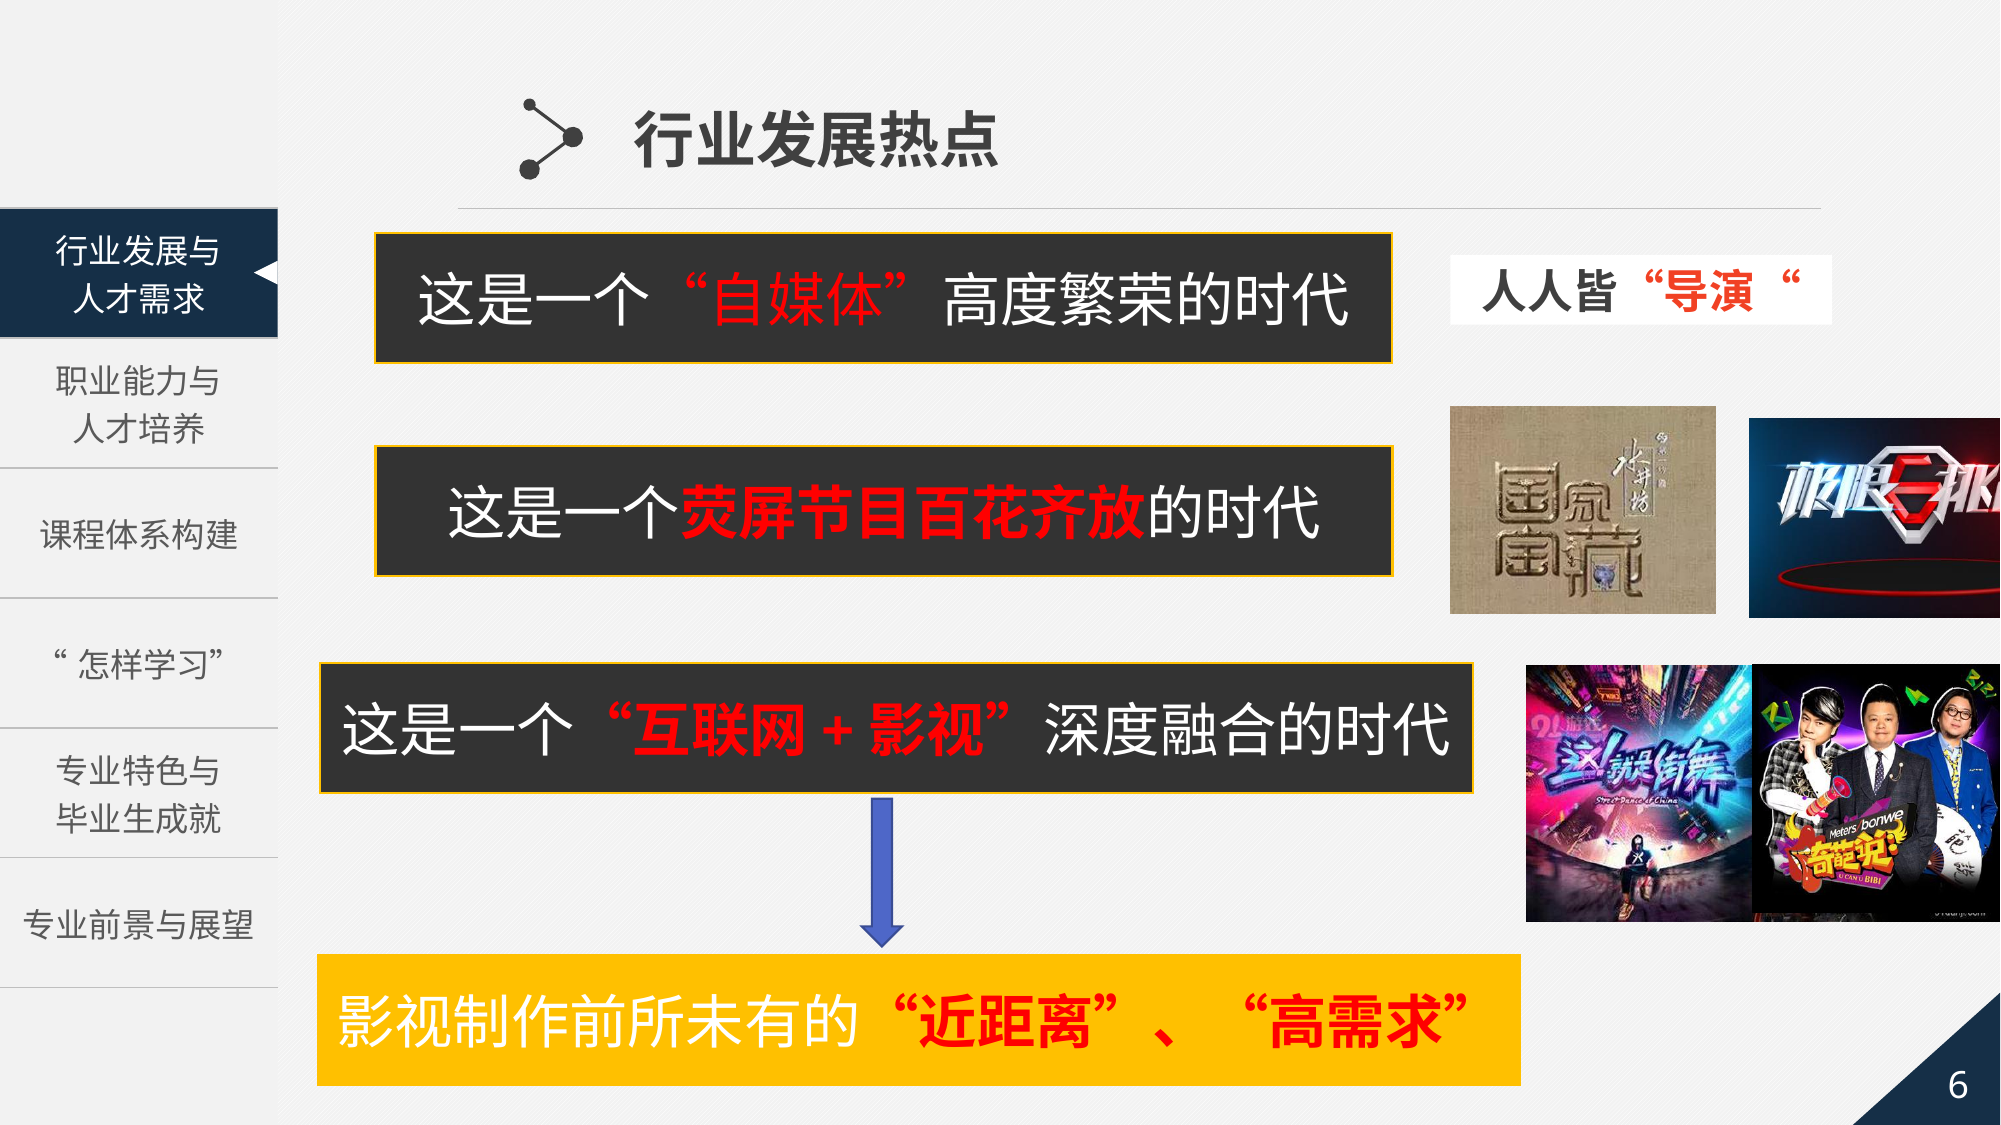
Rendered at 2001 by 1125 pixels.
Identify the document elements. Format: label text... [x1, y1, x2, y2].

text_box 这是一个“互联网+影视”深度融合的时代 [319, 662, 1474, 794]
text_box 影视制作前所未有的“近距离”、“高需求” [317, 954, 1521, 1086]
text_box 行业发展热点 [618, 93, 1016, 182]
picture [1526, 664, 2000, 922]
picture [1749, 418, 2000, 618]
text_box 人人皆“导演“ [1450, 254, 1833, 325]
picture [1450, 406, 1716, 614]
text_box [859, 797, 905, 948]
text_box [529, 104, 573, 170]
text_box 这是一个荧屏节目百花齐放的时代 [374, 445, 1394, 577]
text_box 这是一个“自媒体”高度繁荣的时代 [374, 232, 1393, 364]
